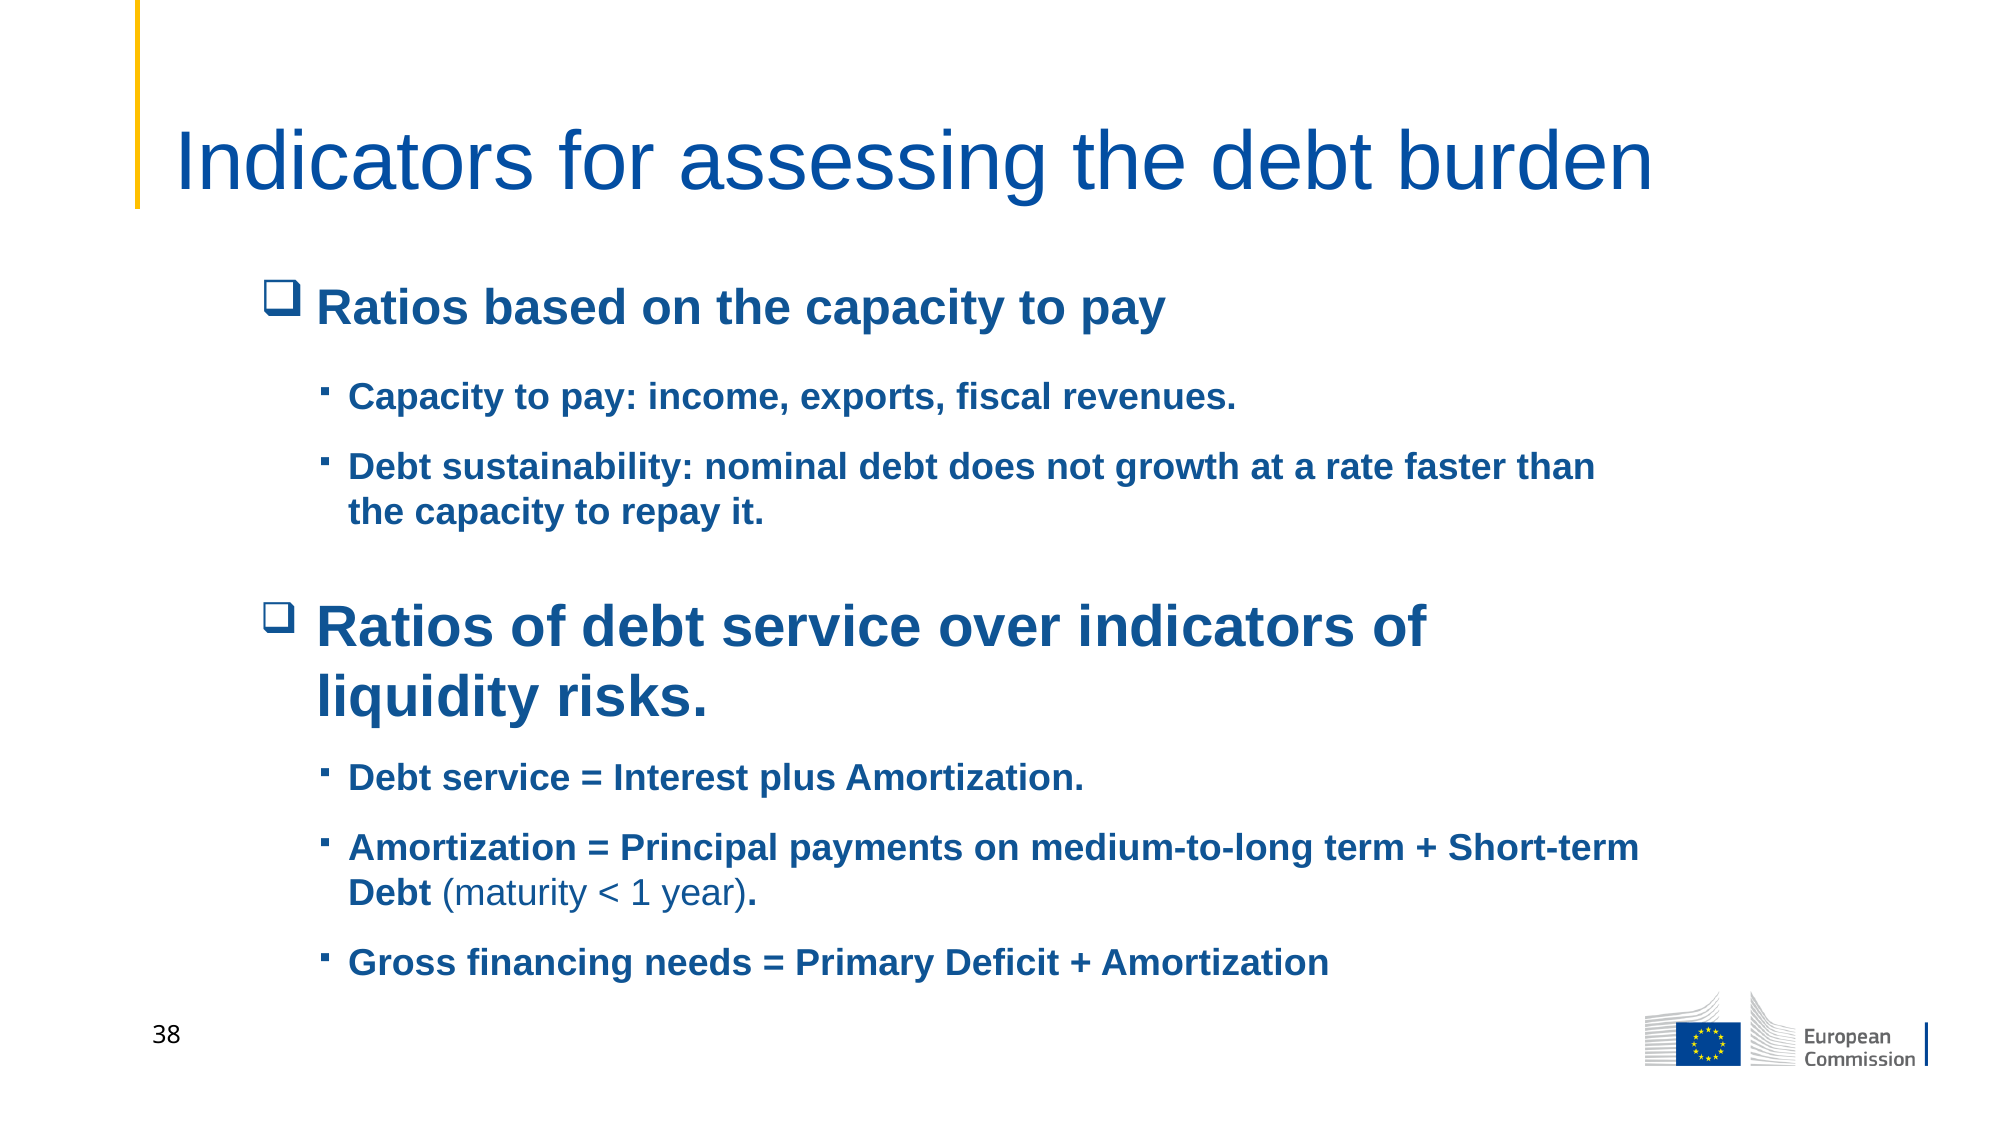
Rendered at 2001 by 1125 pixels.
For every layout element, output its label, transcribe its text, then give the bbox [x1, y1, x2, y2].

text_box Ratios based on the capacity to pay Capacity to pay: income, exports, fiscal revenues. Debt sustainability: nominal debt does not growth at a rate faster than the capacity to repay it. [245, 267, 1672, 563]
title Indicators for assessing the debt burden [159, 79, 1885, 208]
text_box Ratios of debt service over indicators of liquidity risks. Debt service = Interest plus Amortization. Amortization = Principal payments on medium-to-long term + Short-term Debt (maturity < 1 year). Gross financing needs = Primary Deficit + Amortization [245, 580, 1672, 1006]
picture [1645, 991, 1928, 1066]
slide_number 38 [137, 1005, 588, 1066]
